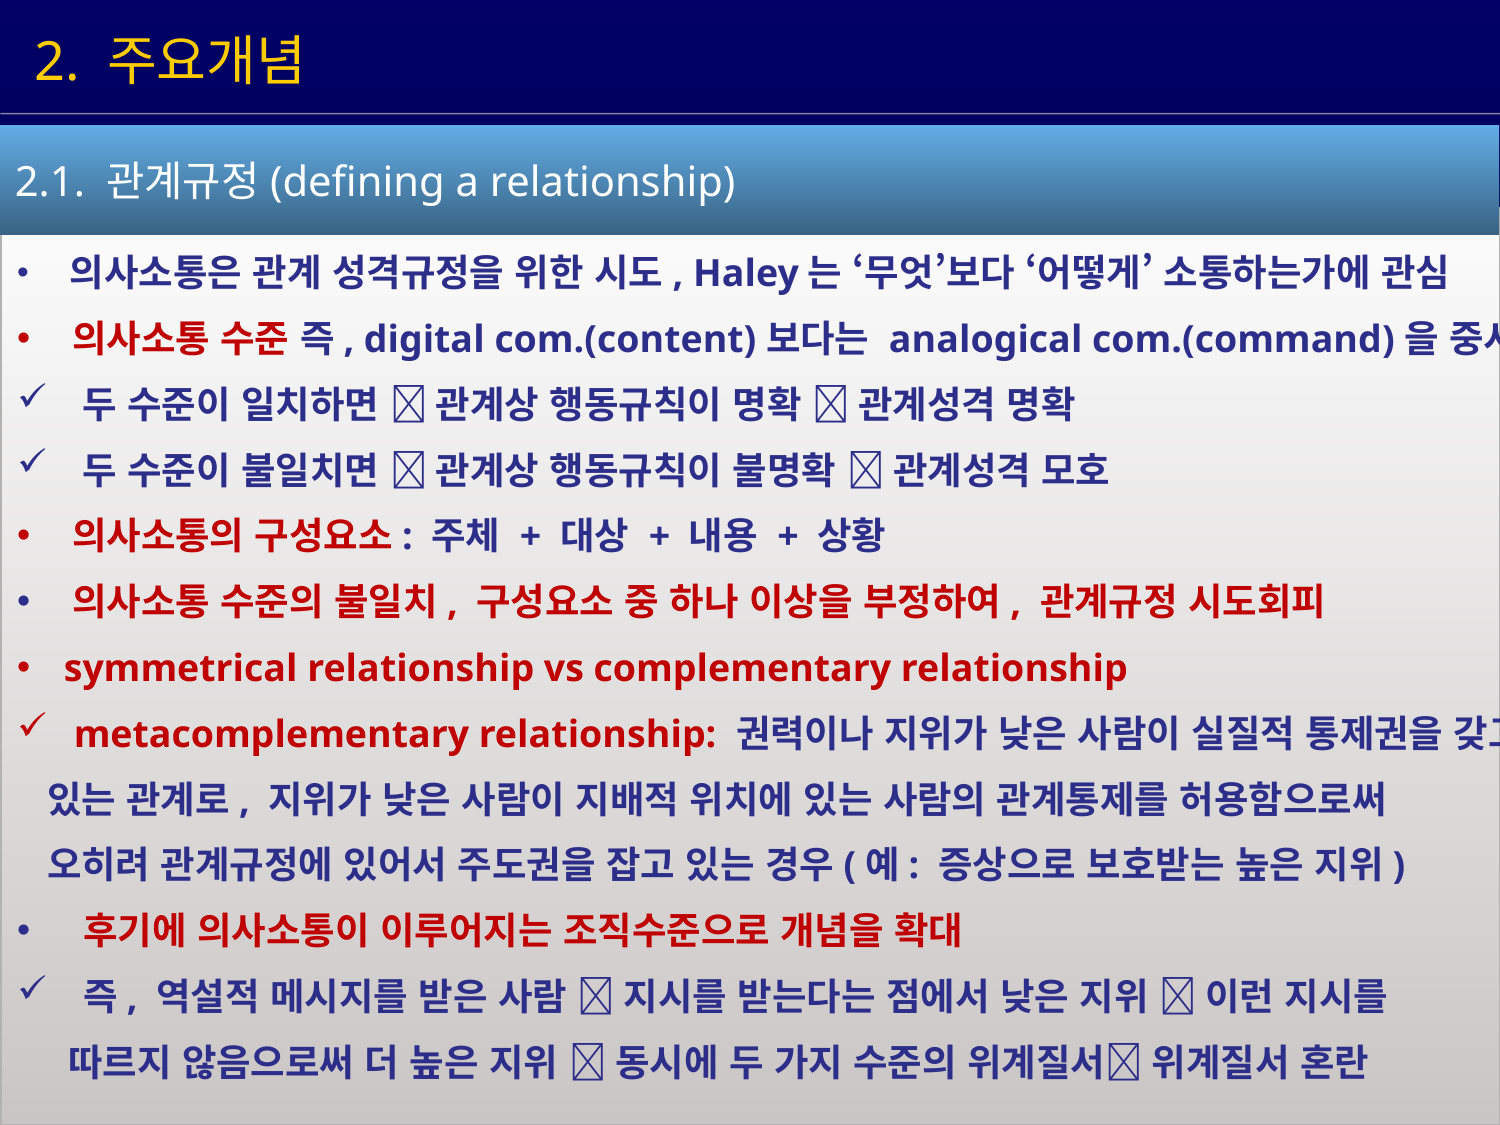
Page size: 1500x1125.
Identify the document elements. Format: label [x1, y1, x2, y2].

text_box [0, 18, 1500, 1125]
